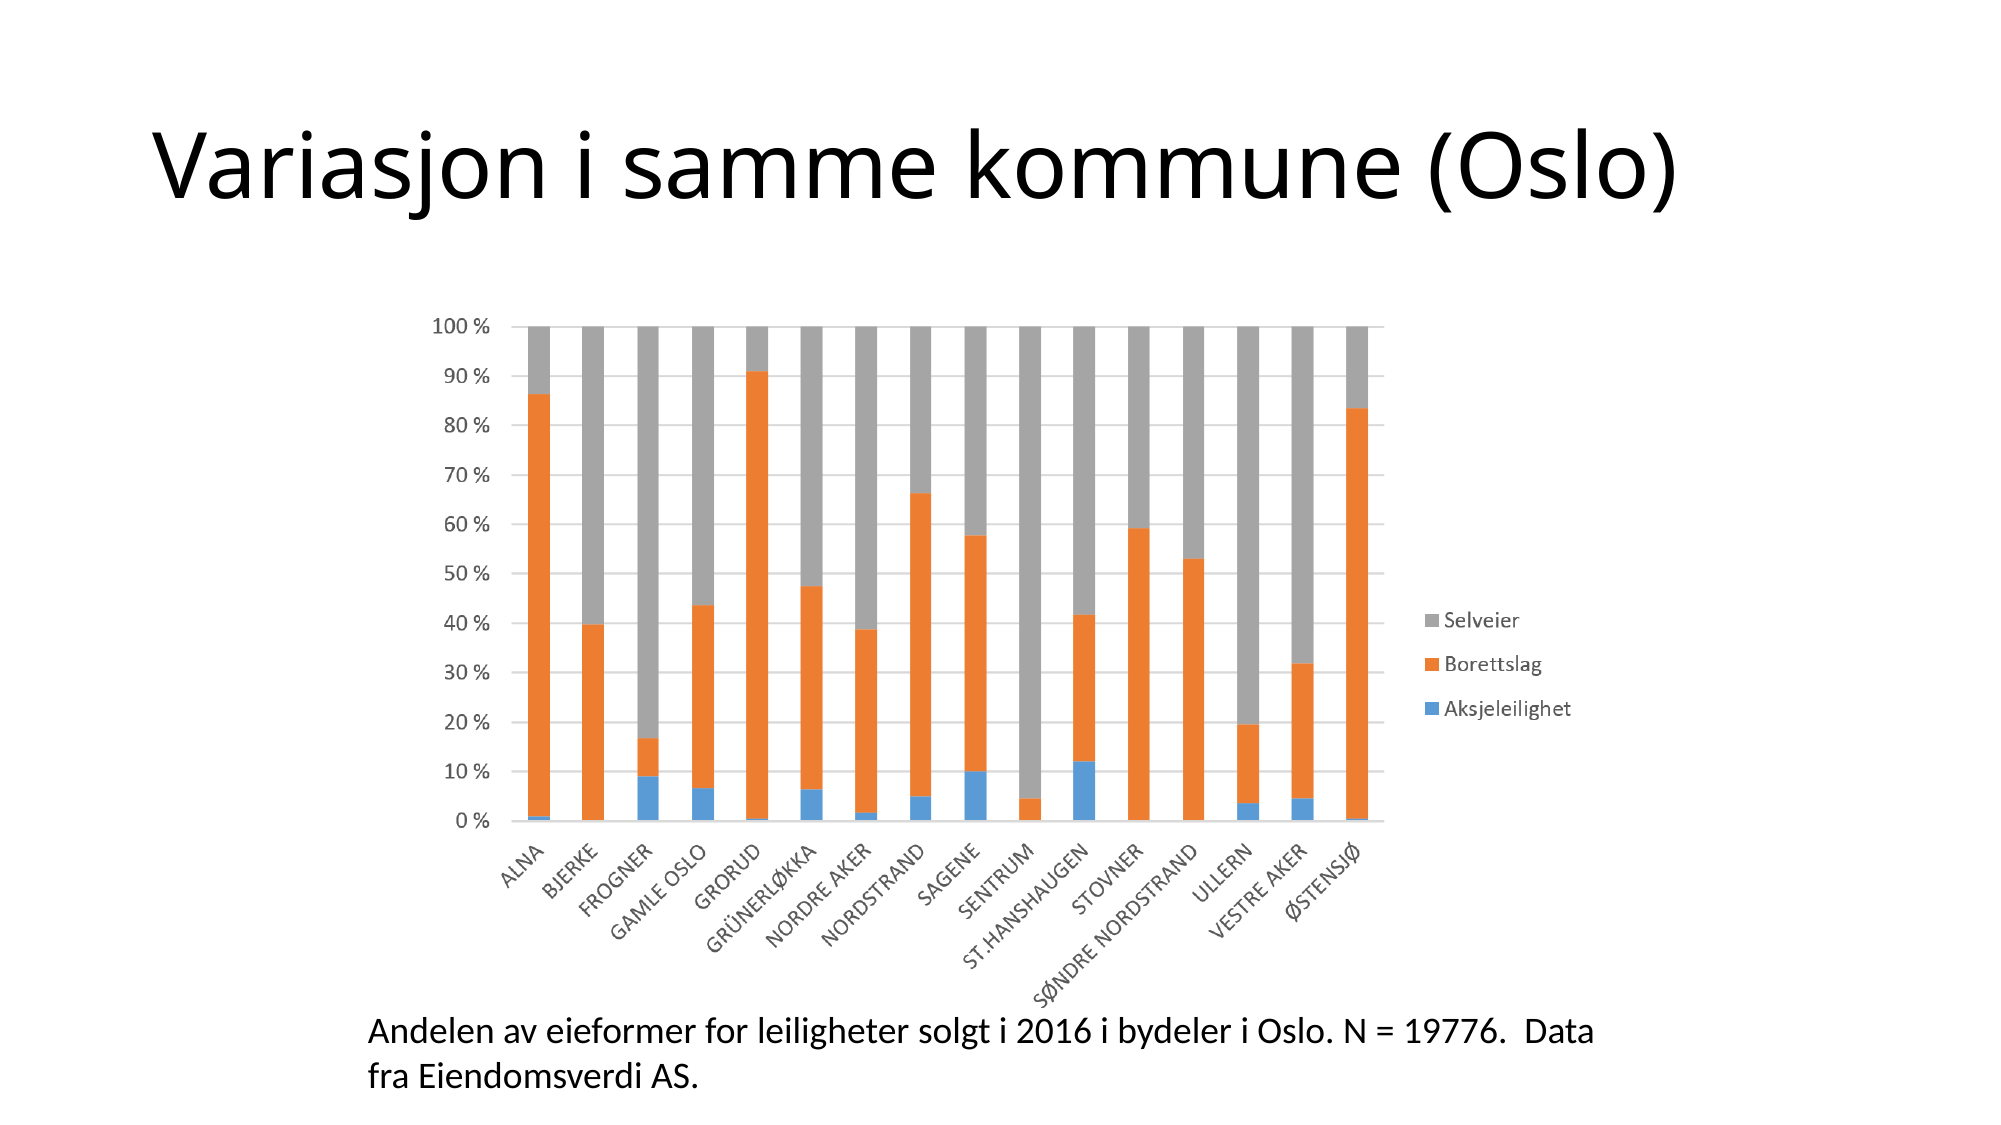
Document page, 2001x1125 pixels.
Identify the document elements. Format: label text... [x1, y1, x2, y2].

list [418, 299, 1582, 1014]
text_box Andelen av eieformer for leiligheter solgt i 2016 i bydeler i Oslo. N = 19776. Data fra Eiendomsverdi AS. [353, 998, 1647, 1104]
title Variasjon i samme kommune (Oslo) [137, 59, 1863, 278]
